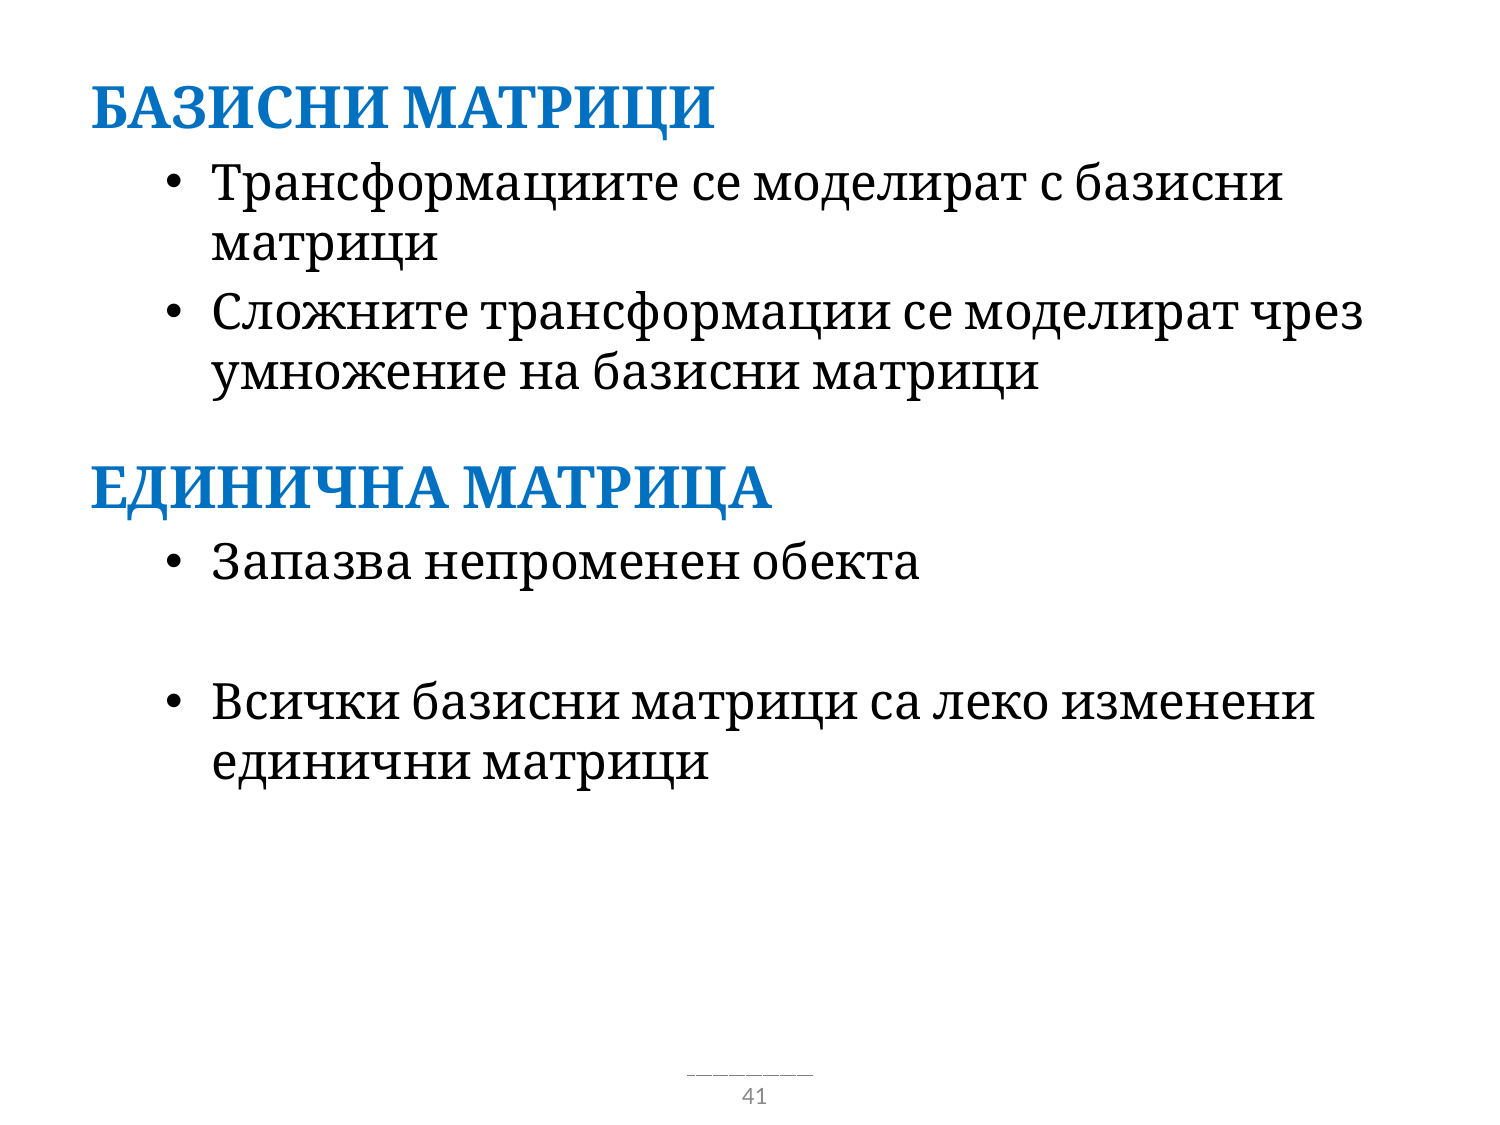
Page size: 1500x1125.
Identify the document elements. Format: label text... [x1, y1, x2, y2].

slide_number 41 [579, 1065, 930, 1125]
